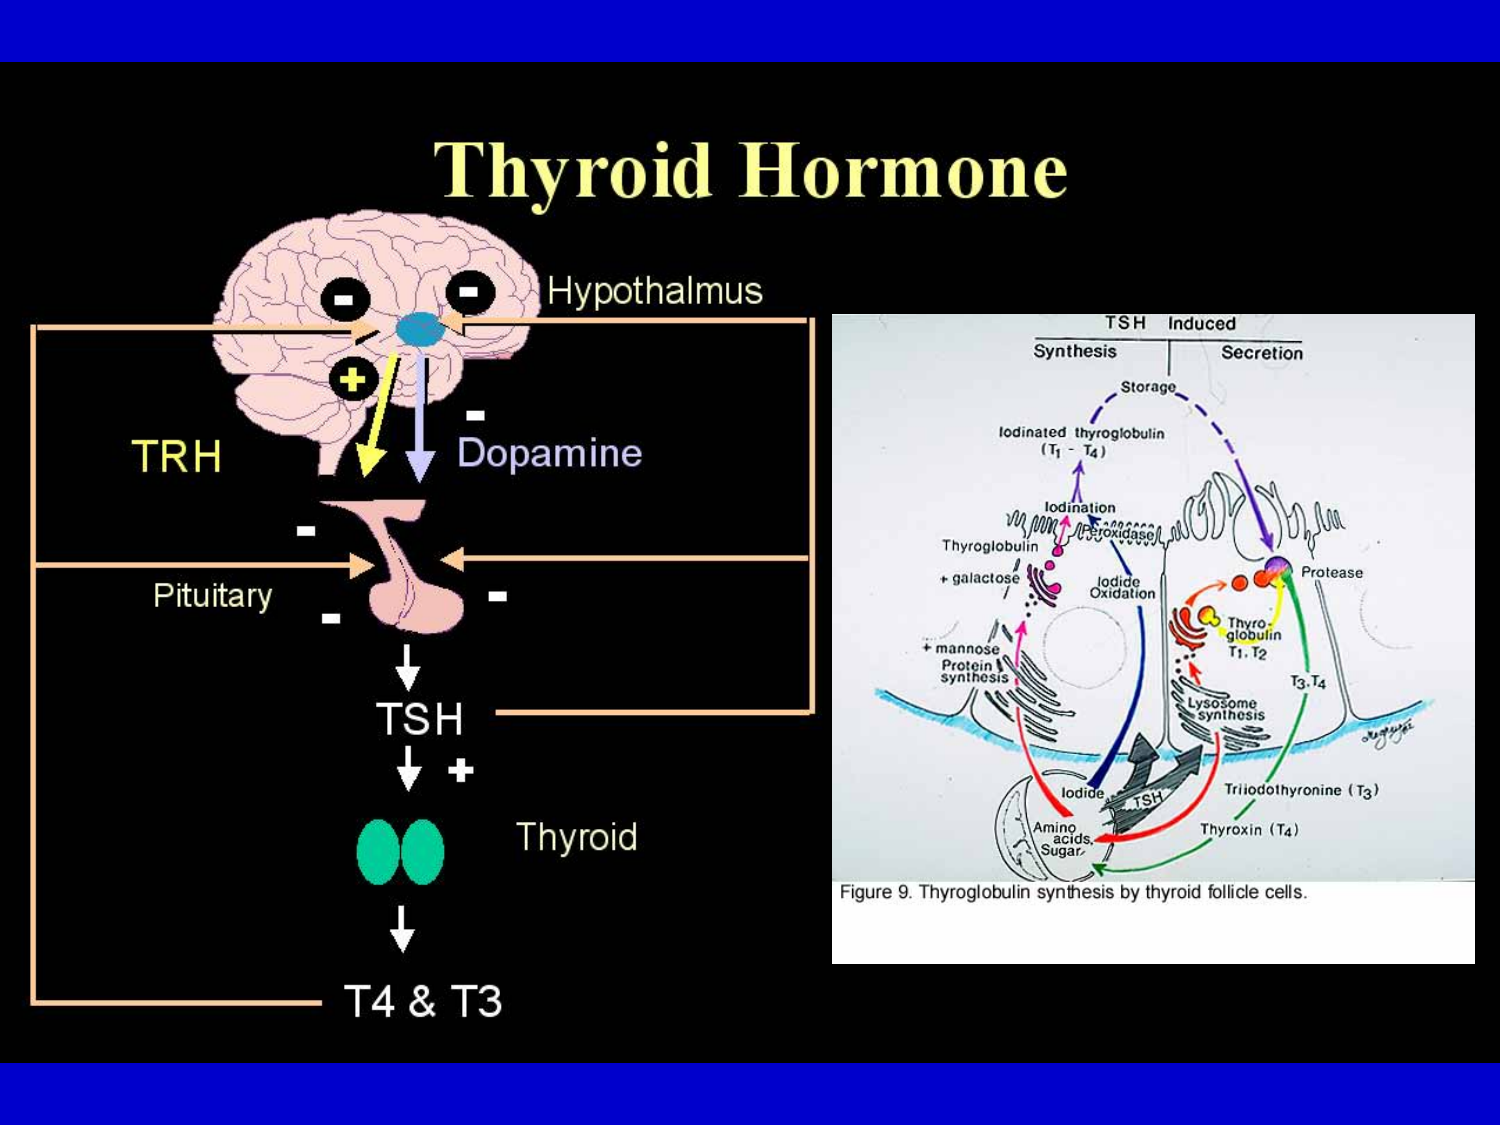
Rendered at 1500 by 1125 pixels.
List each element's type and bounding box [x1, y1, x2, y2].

picture [0, 62, 1500, 1063]
